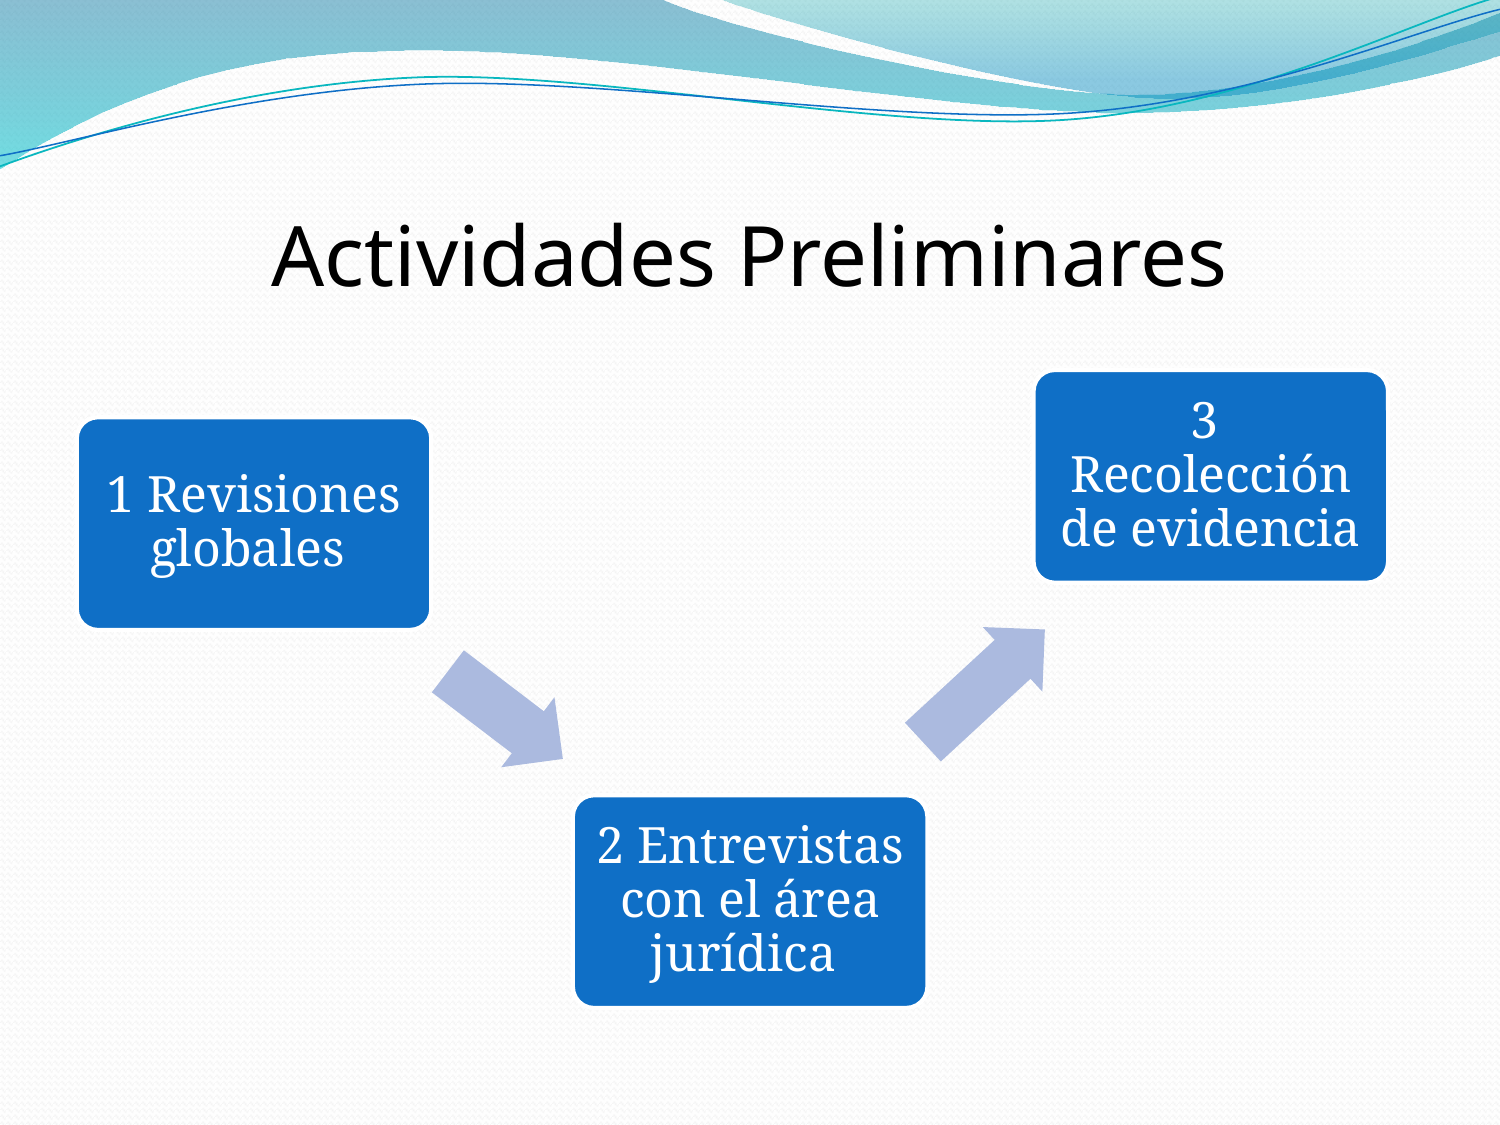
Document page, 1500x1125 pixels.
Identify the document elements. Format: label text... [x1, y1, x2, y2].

title Actividades Preliminares [75, 115, 1425, 303]
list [74, 317, 1426, 1038]
